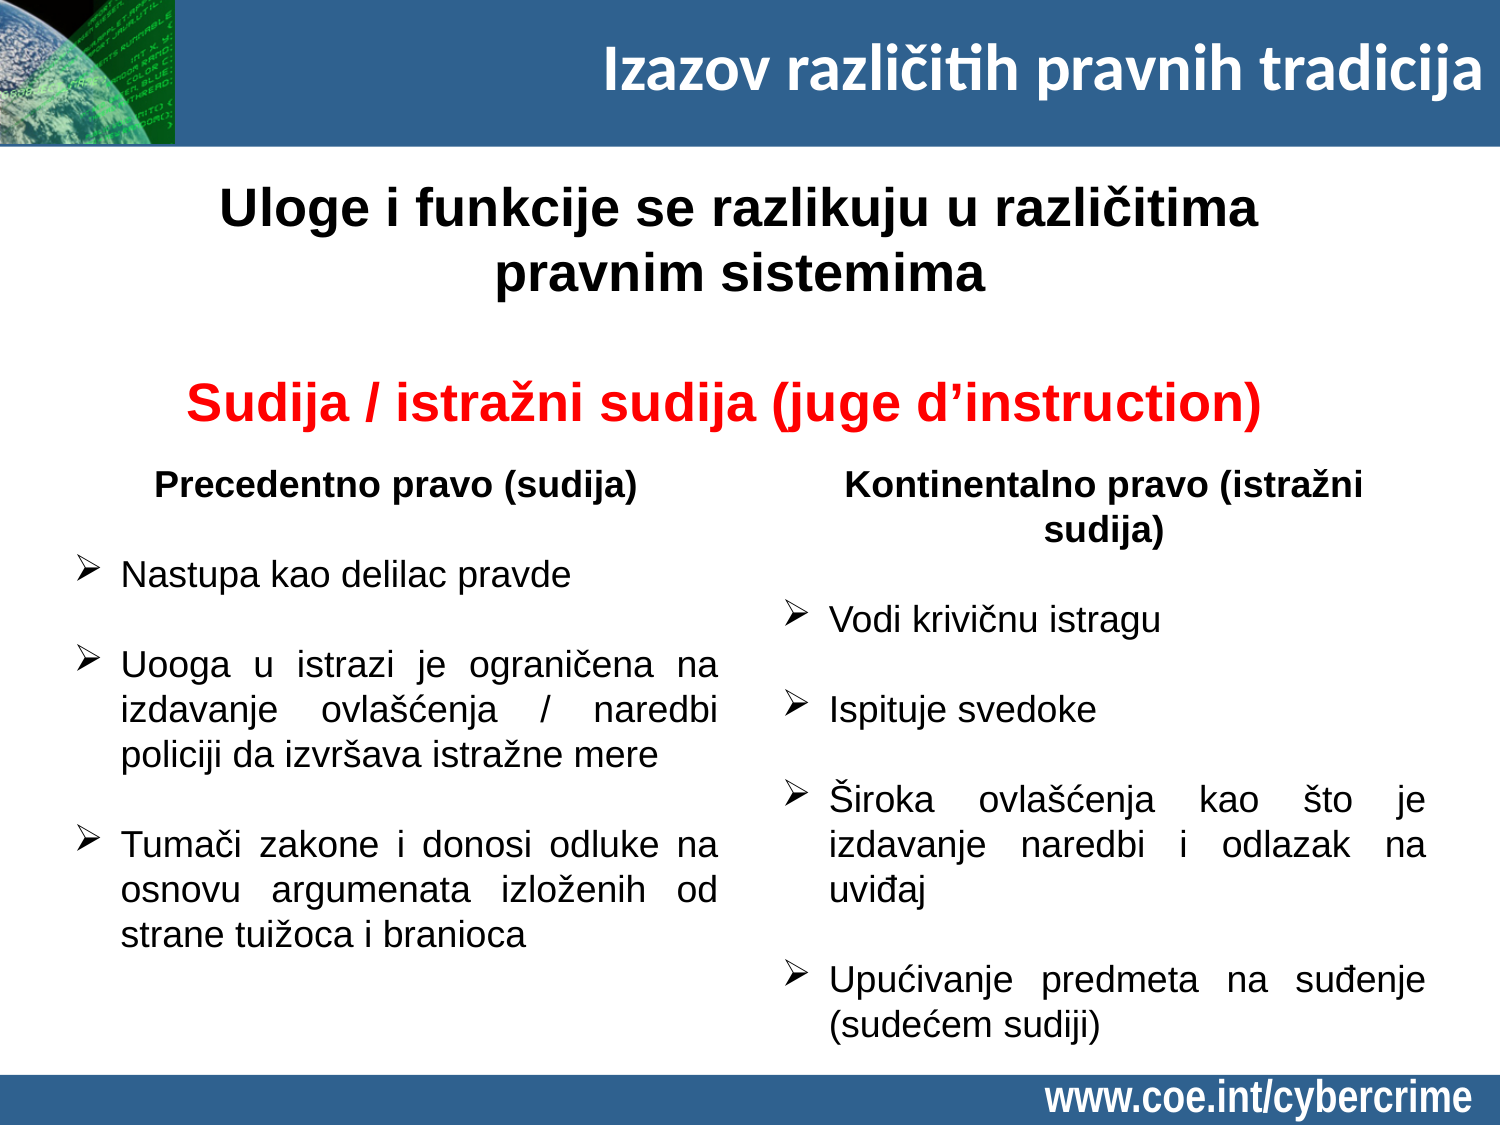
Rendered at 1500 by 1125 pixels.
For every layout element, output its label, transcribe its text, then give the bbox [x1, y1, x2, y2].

text_box www.coe.int/cybercrime [1030, 1059, 1500, 1125]
text_box [0, 1073, 1030, 1125]
text_box Uloge i funkcije se razlikuju u različitima pravnim sistemima Sudija / istražni sudija (juge d’instruction) [100, 164, 1380, 440]
text_box Kontinentalno pravo (istražni sudija) Vodi krivičnu istragu Ispituje svedoke Široka ovlašćenja kao što je izdavanje naredbi i odlazak na uviđaj Upućivanje predmeta na suđenje (sudećem sudiji) [767, 452, 1441, 1053]
text_box Precedentno pravo (sudija) Nastupa kao delilac pravde Uooga u istrazi je ograničena na izdavanje ovlašćenja / naredbi policiji da izvršava istražne mere Tumači zakone i donosi odluke na osnovu argumenata izloženih od strane tuižoca i branioca [58, 452, 733, 1008]
text_box Izazov različitih pravnih tradicija [177, 0, 1500, 149]
picture [0, 0, 175, 144]
